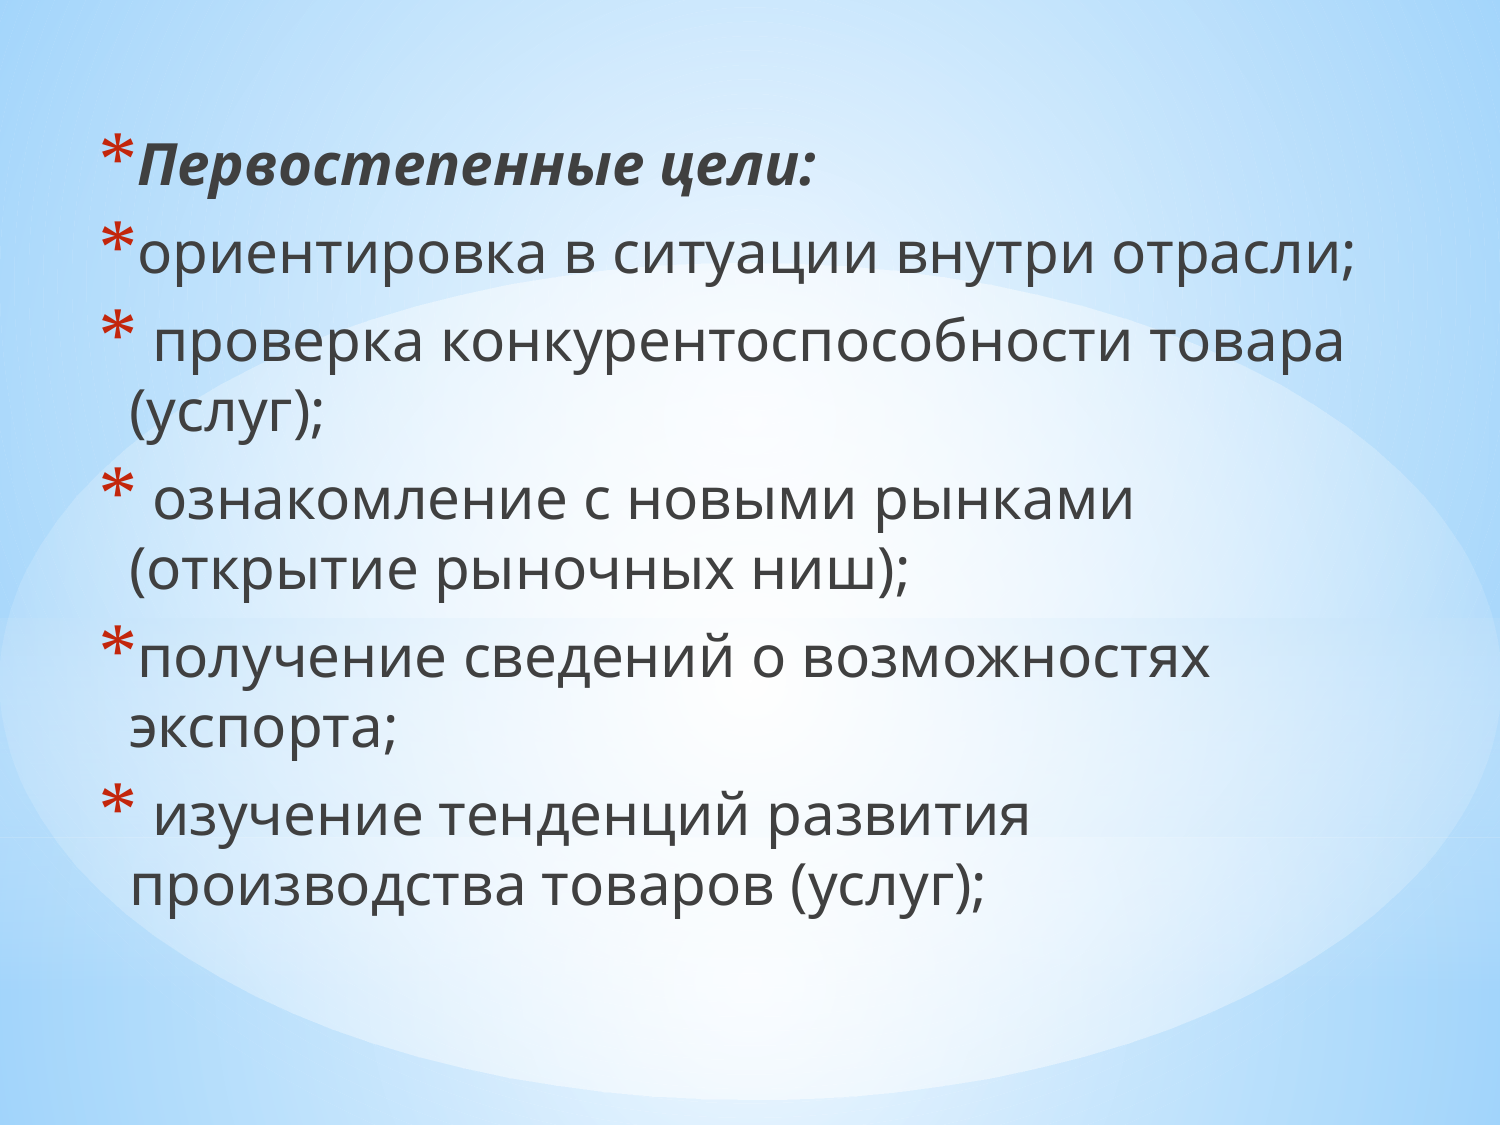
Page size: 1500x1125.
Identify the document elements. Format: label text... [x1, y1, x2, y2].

list Первостепенные цели: ориентировка в ситуации внутри отрасли; проверка конкурентоспособности товара (услуг); ознакомление с новыми рынками (открытие рыночных ниш); получение сведений о возможностях экспорта; изучение тенденций развития производства товаров (услуг); [76, 120, 1412, 1024]
